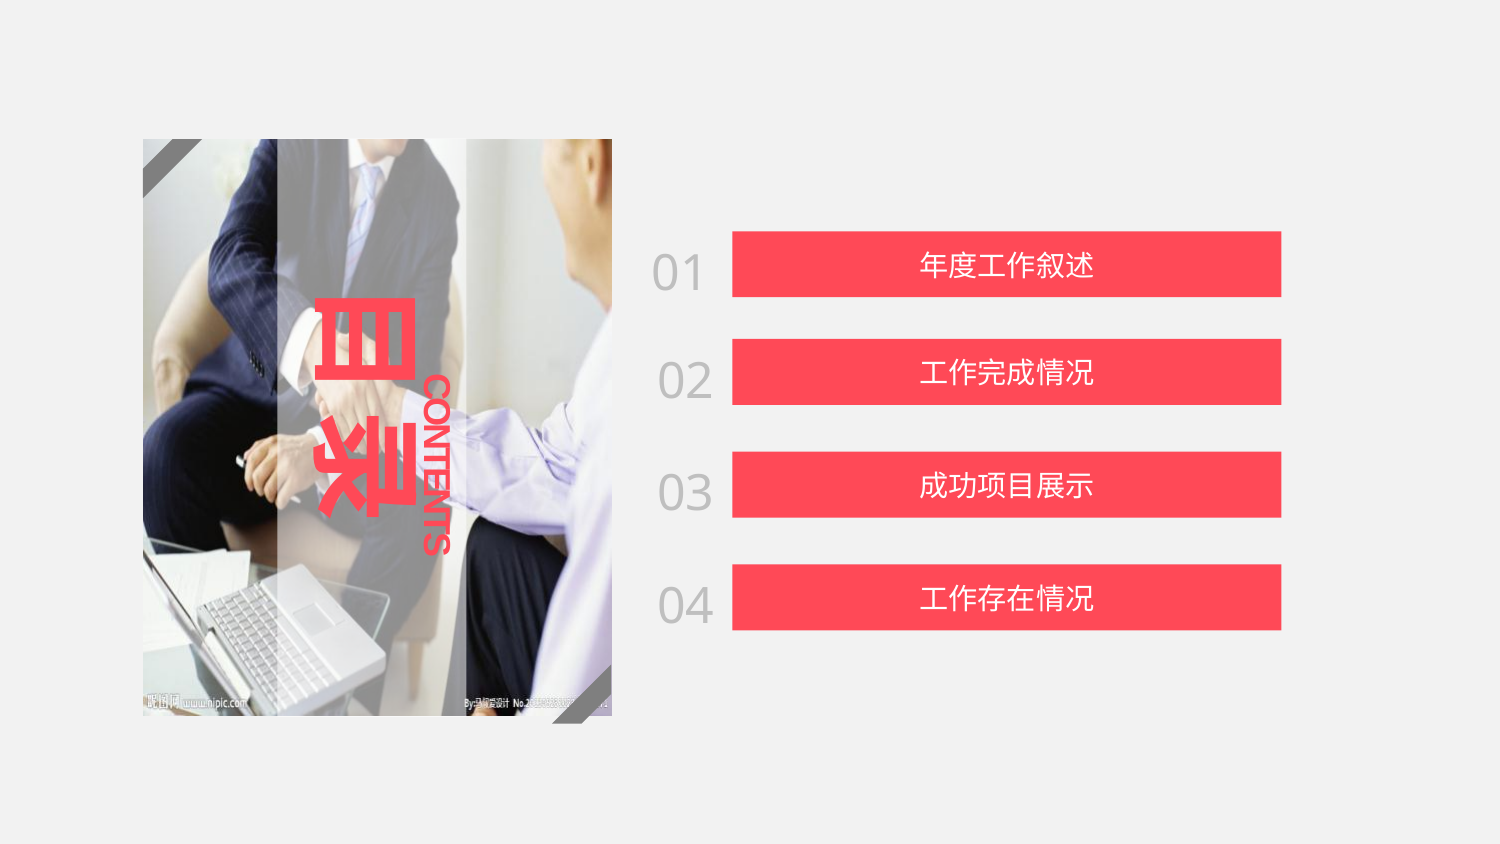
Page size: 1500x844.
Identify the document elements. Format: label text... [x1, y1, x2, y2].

text_box 02 [616, 328, 730, 416]
text_box 年度工作叙述 [732, 231, 1282, 298]
text_box 03 [616, 441, 730, 529]
text_box 01 [616, 221, 724, 308]
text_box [277, 267, 470, 557]
text_box 04 [616, 554, 730, 642]
picture [142, 138, 612, 716]
text_box 工作存在情况 [732, 564, 1282, 631]
text_box 成功项目展示 [732, 451, 1282, 518]
text_box 工作完成情况 [732, 338, 1282, 405]
